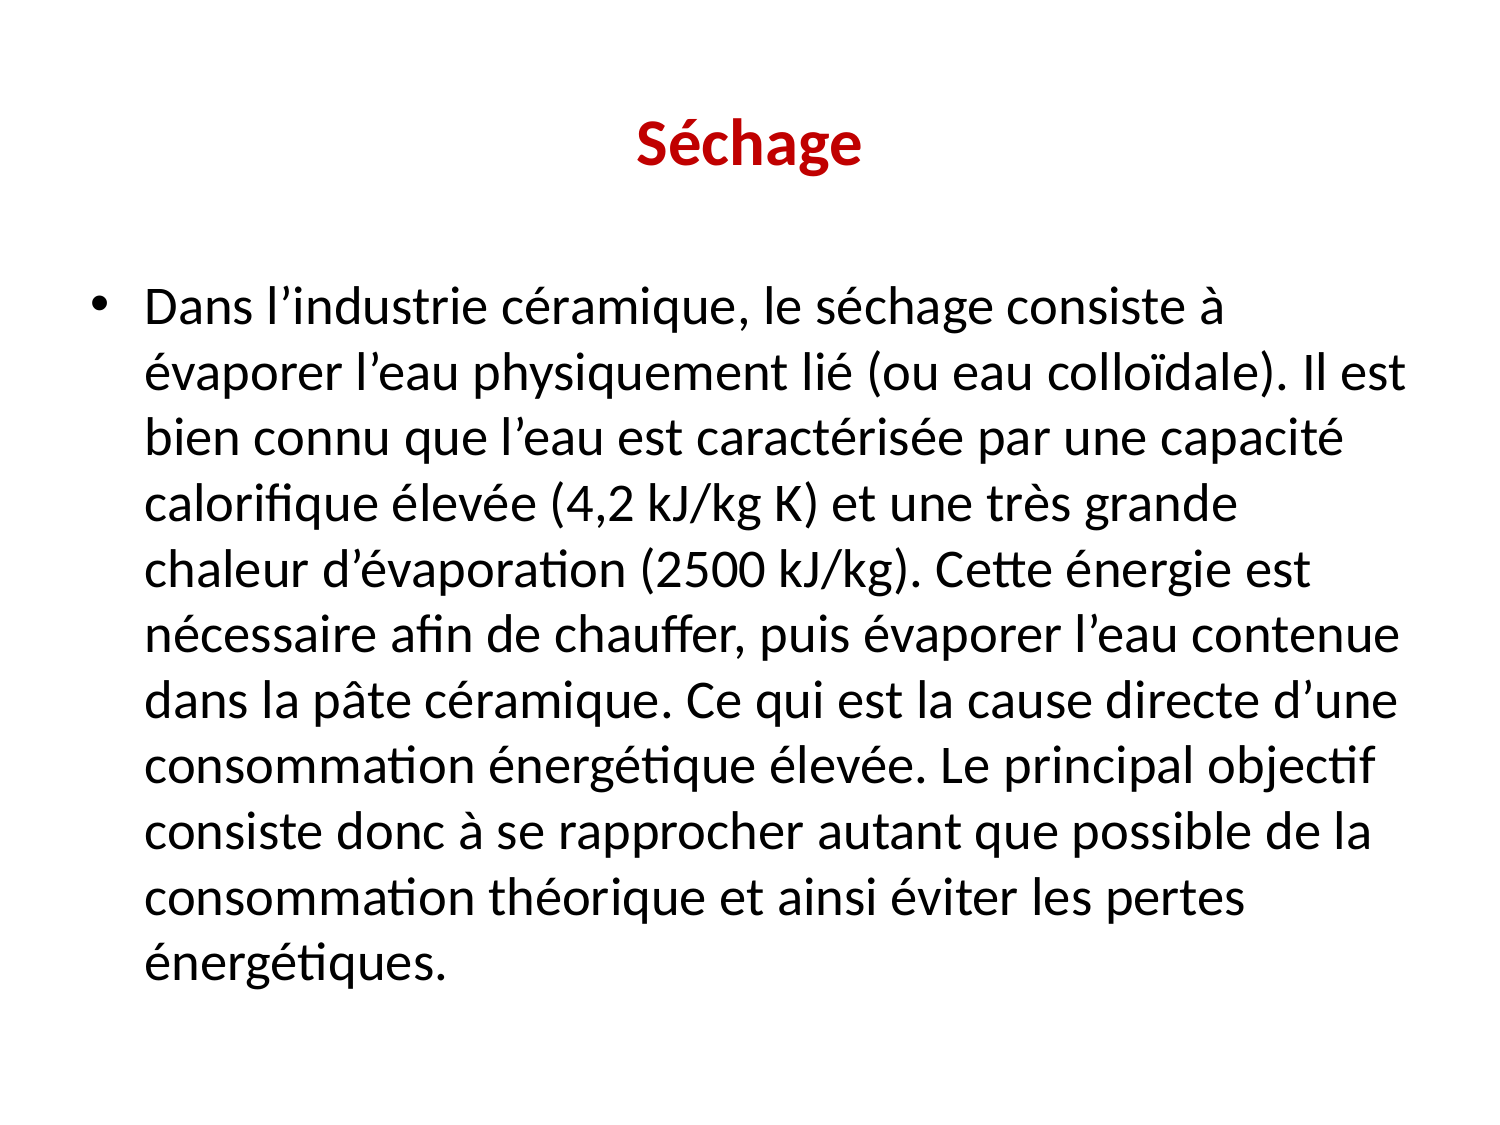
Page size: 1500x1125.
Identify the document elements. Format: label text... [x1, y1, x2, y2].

list Dans l’industrie céramique, le séchage consiste à évaporer l’eau physiquement lié (ou eau colloïdale). Il est bien connu que l’eau est caractérisée par une capacité calorifique élevée (4,2 kJ/kg K) et une très grande chaleur d’évaporation (2500 kJ/kg). Cette énergie est nécessaire afin de chauffer, puis évaporer l’eau contenue dans la pâte céramique. Ce qui est la cause directe d’une consommation énergétique élevée. Le principal objectif consiste donc à se rapprocher autant que possible de la consommation théorique et ainsi éviter les pertes énergétiques. [75, 262, 1425, 1005]
title Séchage [75, 45, 1425, 233]
